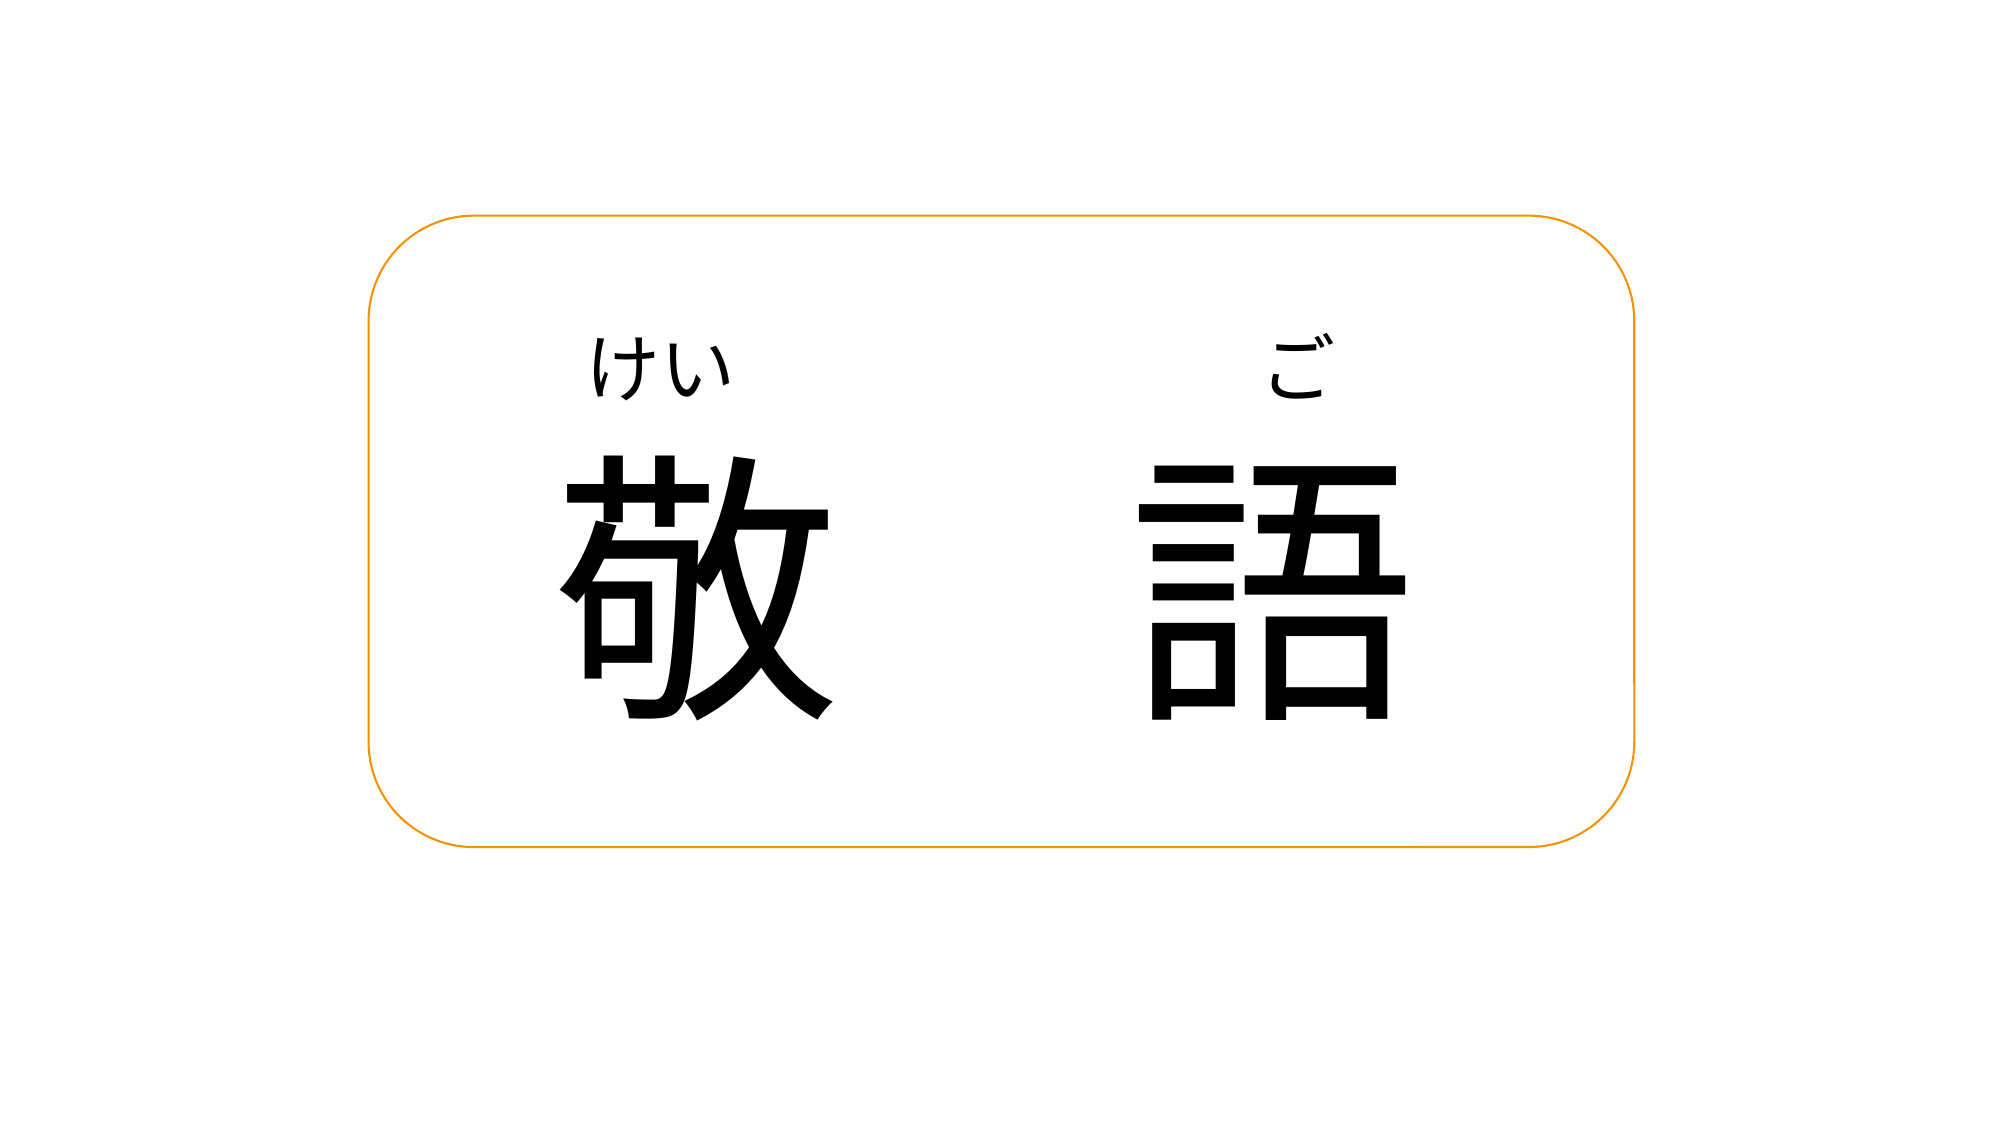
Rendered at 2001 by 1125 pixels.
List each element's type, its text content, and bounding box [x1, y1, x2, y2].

text_box [367, 214, 1636, 849]
text_box 敬 語 [539, 402, 1432, 763]
text_box けい ご [571, 313, 1351, 419]
